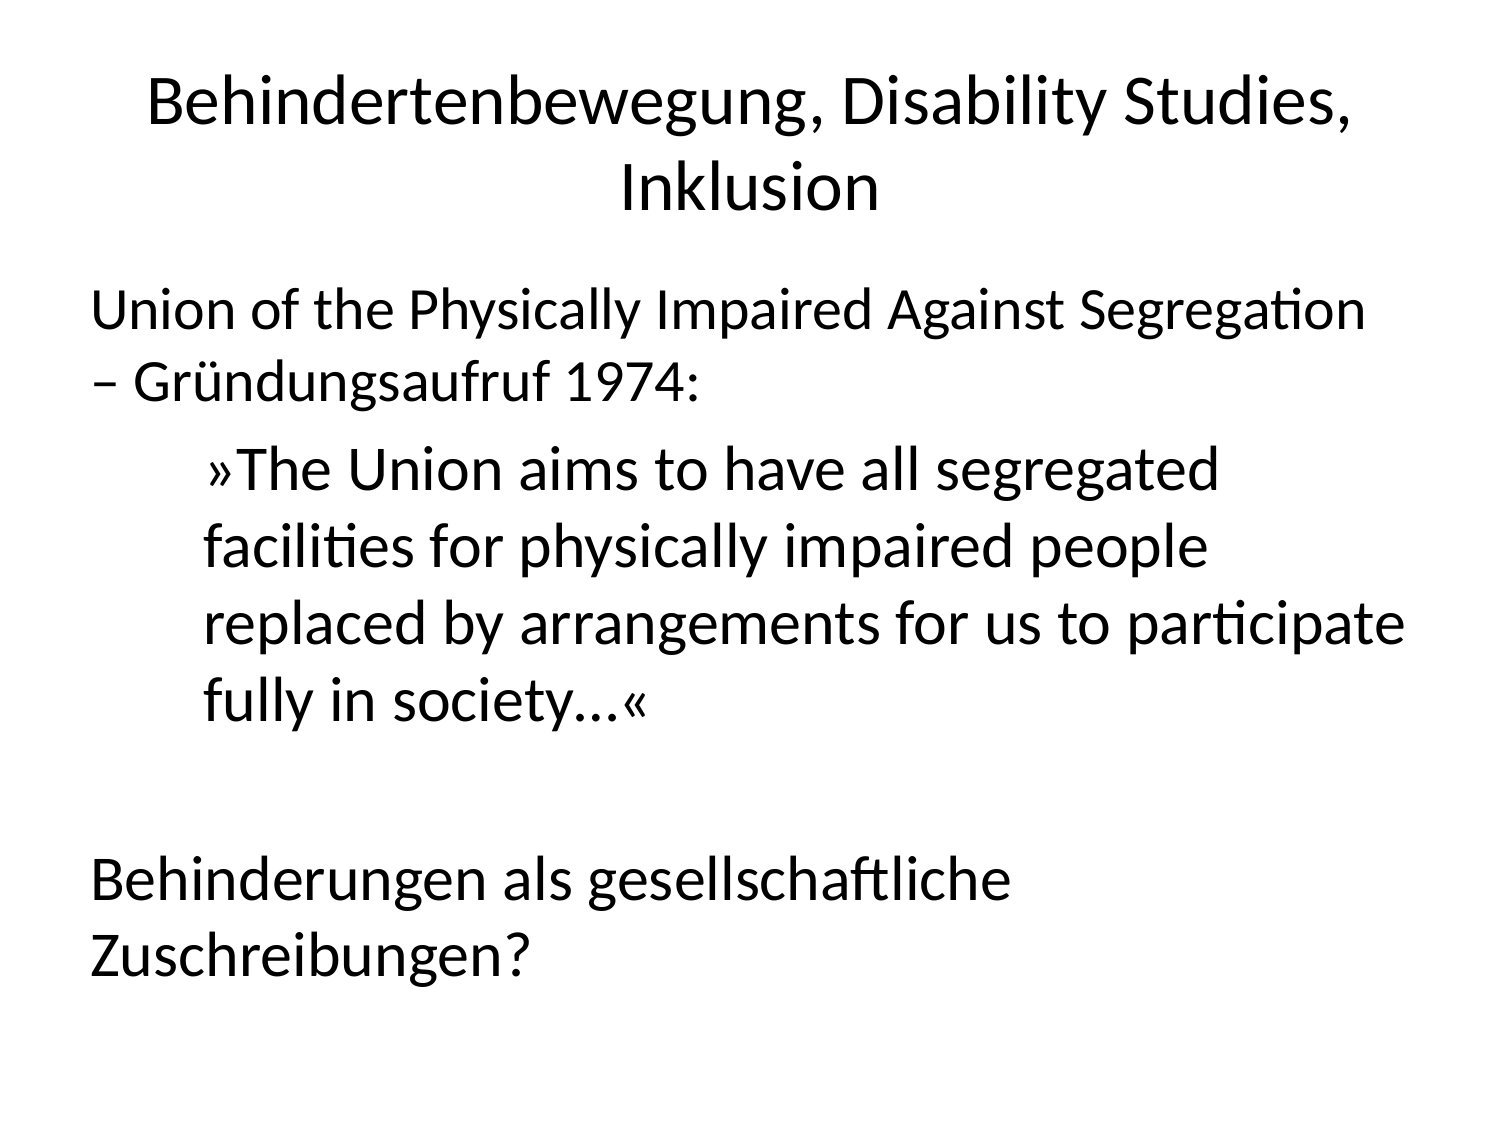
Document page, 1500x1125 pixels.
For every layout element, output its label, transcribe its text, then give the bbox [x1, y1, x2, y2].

list Union of the Physically Impaired Against Segregation – Gründungsaufruf 1974: »The Union aims to have all segregated facilities for physically impaired people replaced by arrangements for us to participate fully in society…« Behinderungen als gesellschaftliche Zuschreibungen? [75, 262, 1425, 1005]
title Behindertenbewegung, Disability Studies, Inklusion [75, 45, 1425, 233]
